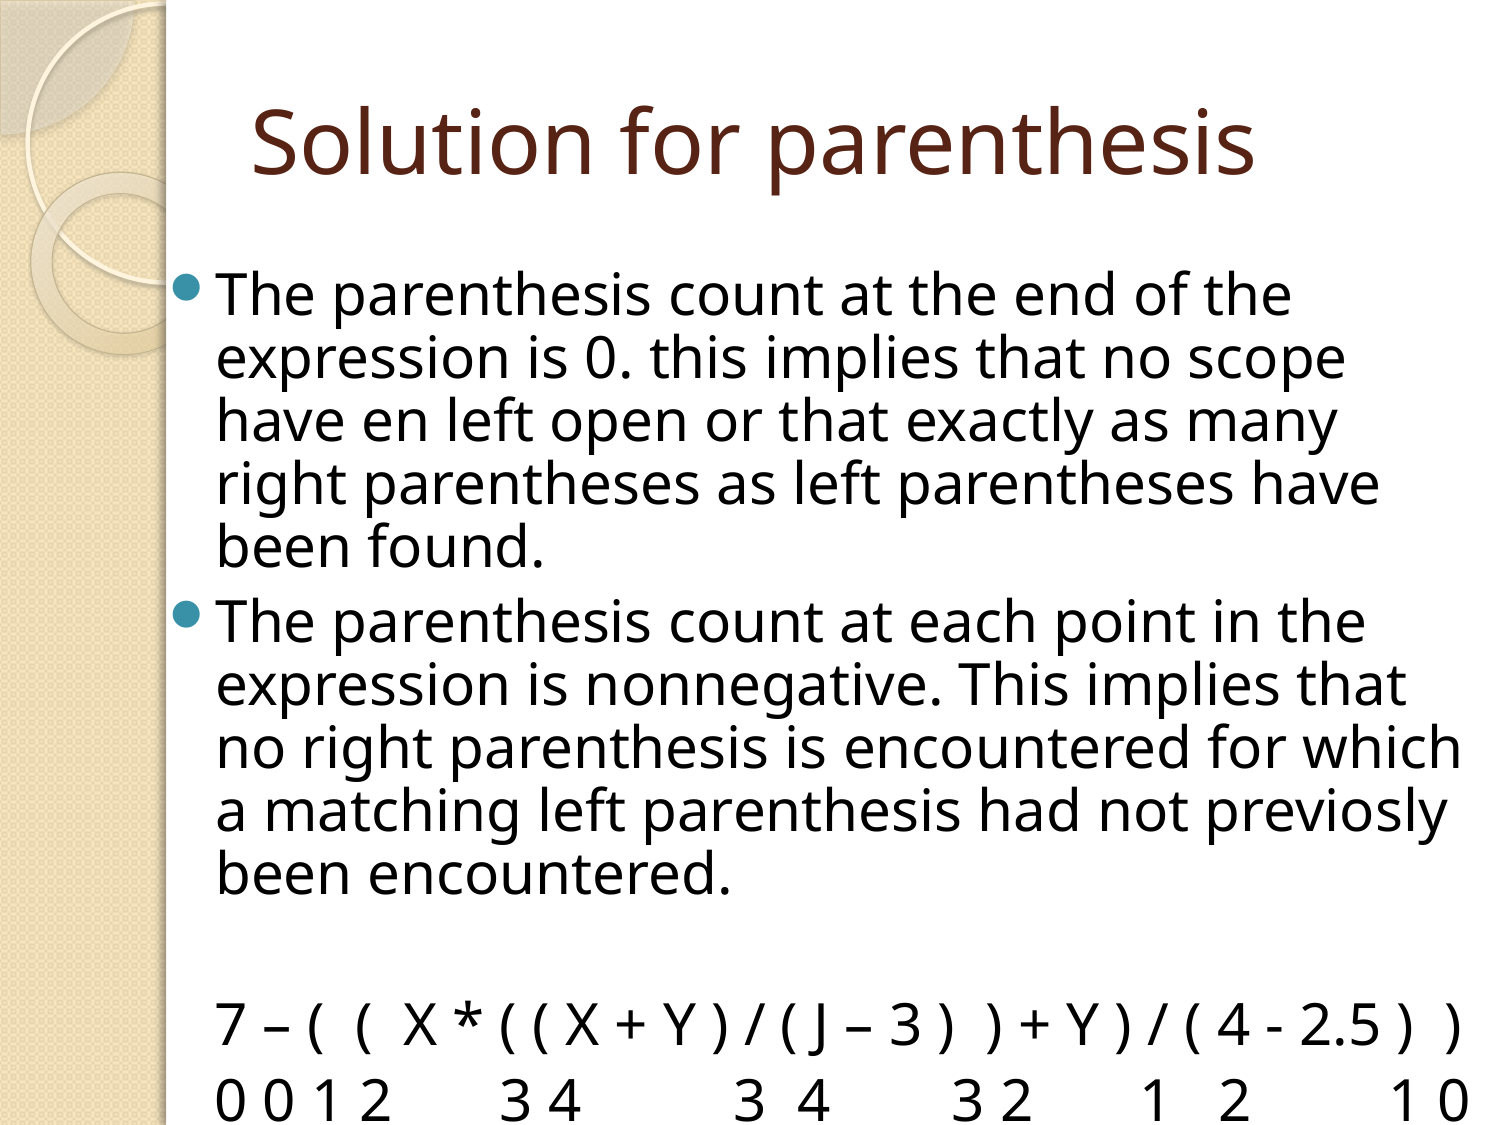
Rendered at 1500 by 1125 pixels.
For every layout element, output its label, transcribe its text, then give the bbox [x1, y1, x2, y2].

title Solution for parenthesis [235, 45, 1466, 233]
list The parenthesis count at the end of the expression is 0. this implies that no scope have en left open or that exactly as many right parentheses as left parentheses have been found. The parenthesis count at each point in the expression is nonnegative. This implies that no right parenthesis is encountered for which a matching left parenthesis had not previosly been encountered. 7 – ( ( X * ( ( X + Y ) / ( J – 3 ) ) + Y ) / ( 4 - 2.5 ) ) 0 0 1 2 3 4 3 4 3 2 1 2 1 0 [140, 257, 1489, 1071]
